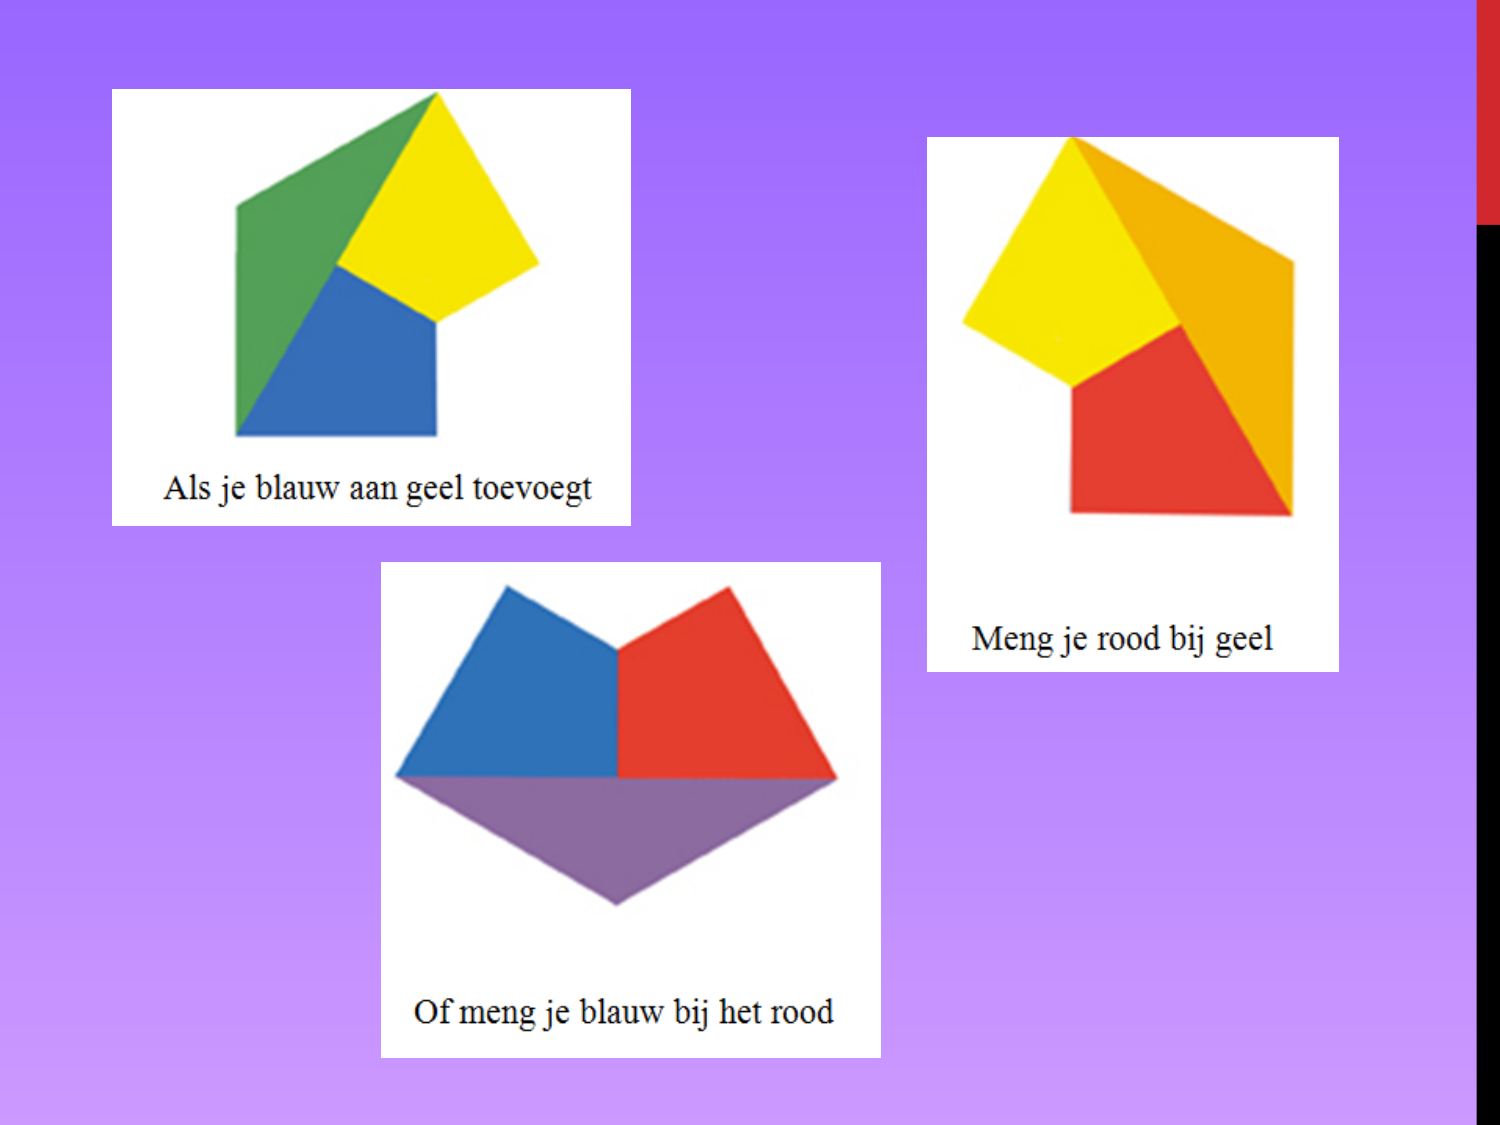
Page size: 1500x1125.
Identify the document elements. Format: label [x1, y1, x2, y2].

picture [926, 136, 1339, 673]
picture [381, 561, 881, 1059]
picture [111, 89, 632, 527]
